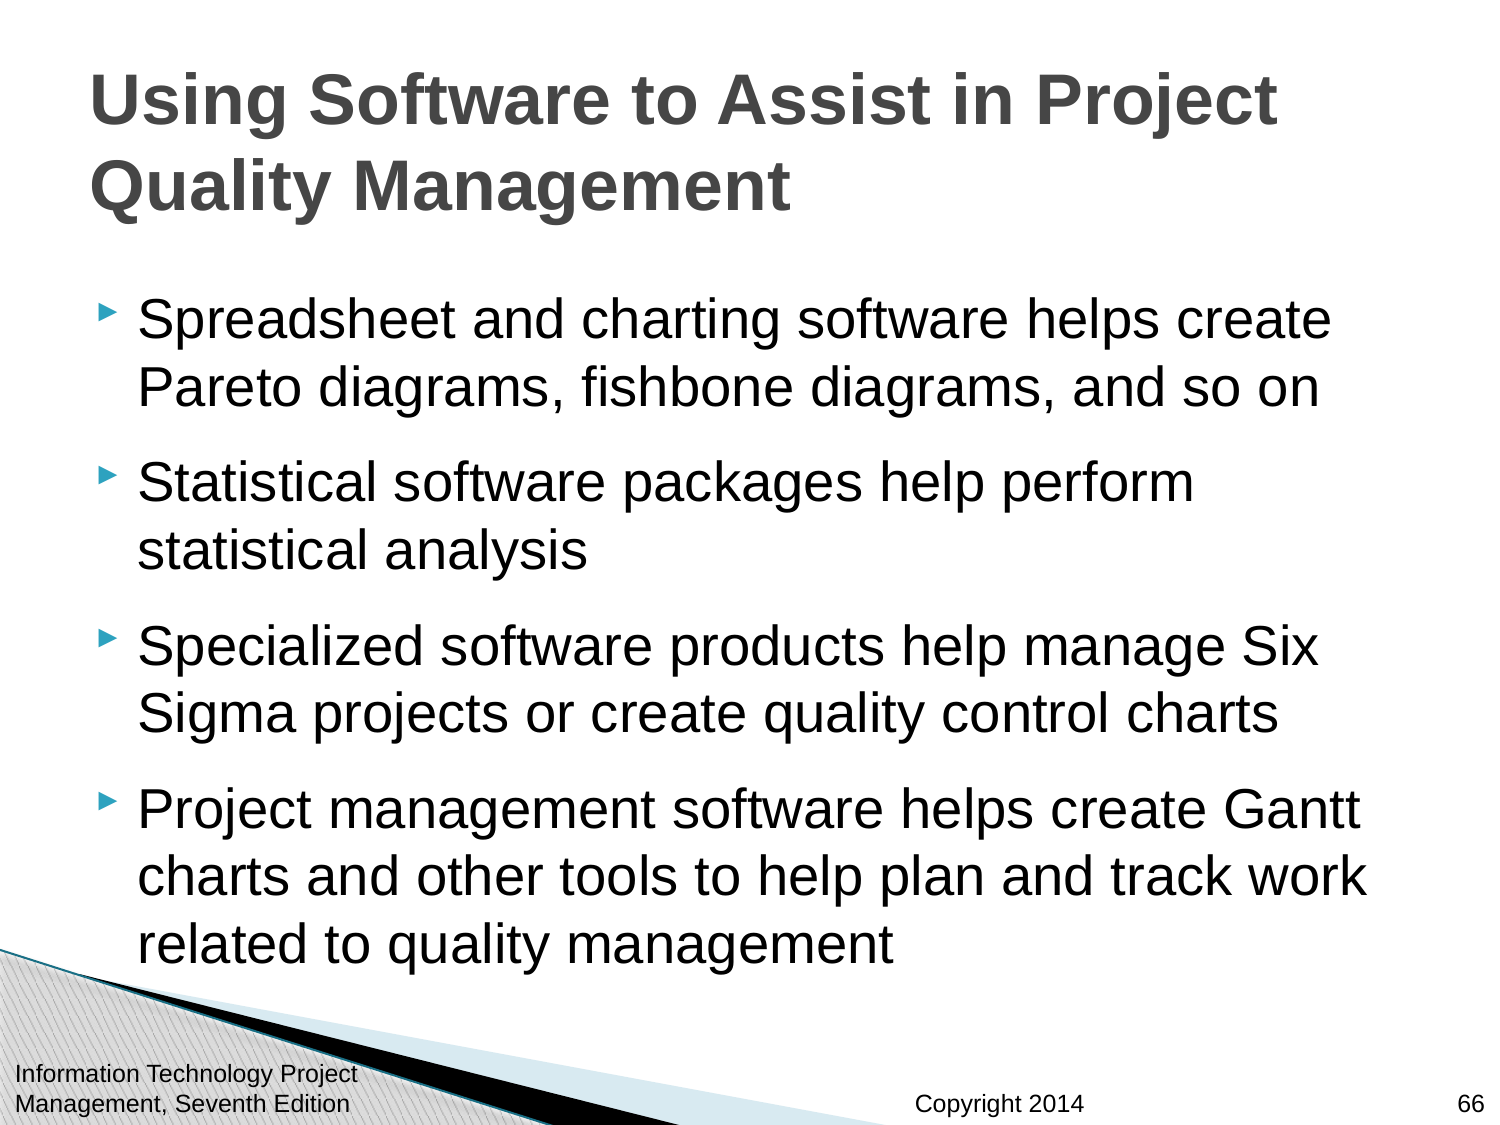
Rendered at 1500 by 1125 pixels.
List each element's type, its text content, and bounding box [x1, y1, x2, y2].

footer Information Technology Project Management, Seventh Edition [0, 1065, 425, 1125]
slide_number 66 [1408, 1065, 1500, 1125]
list Spreadsheet and charting software helps create Pareto diagrams, fishbone diagrams, and so on Statistical software packages help perform statistical analysis Specialized software products help manage Six Sigma projects or create quality control charts Project management software helps create Gantt charts and other tools to help plan and track work related to quality management [62, 274, 1451, 1026]
title Using Software to Assist in Project Quality Management [75, 45, 1425, 233]
